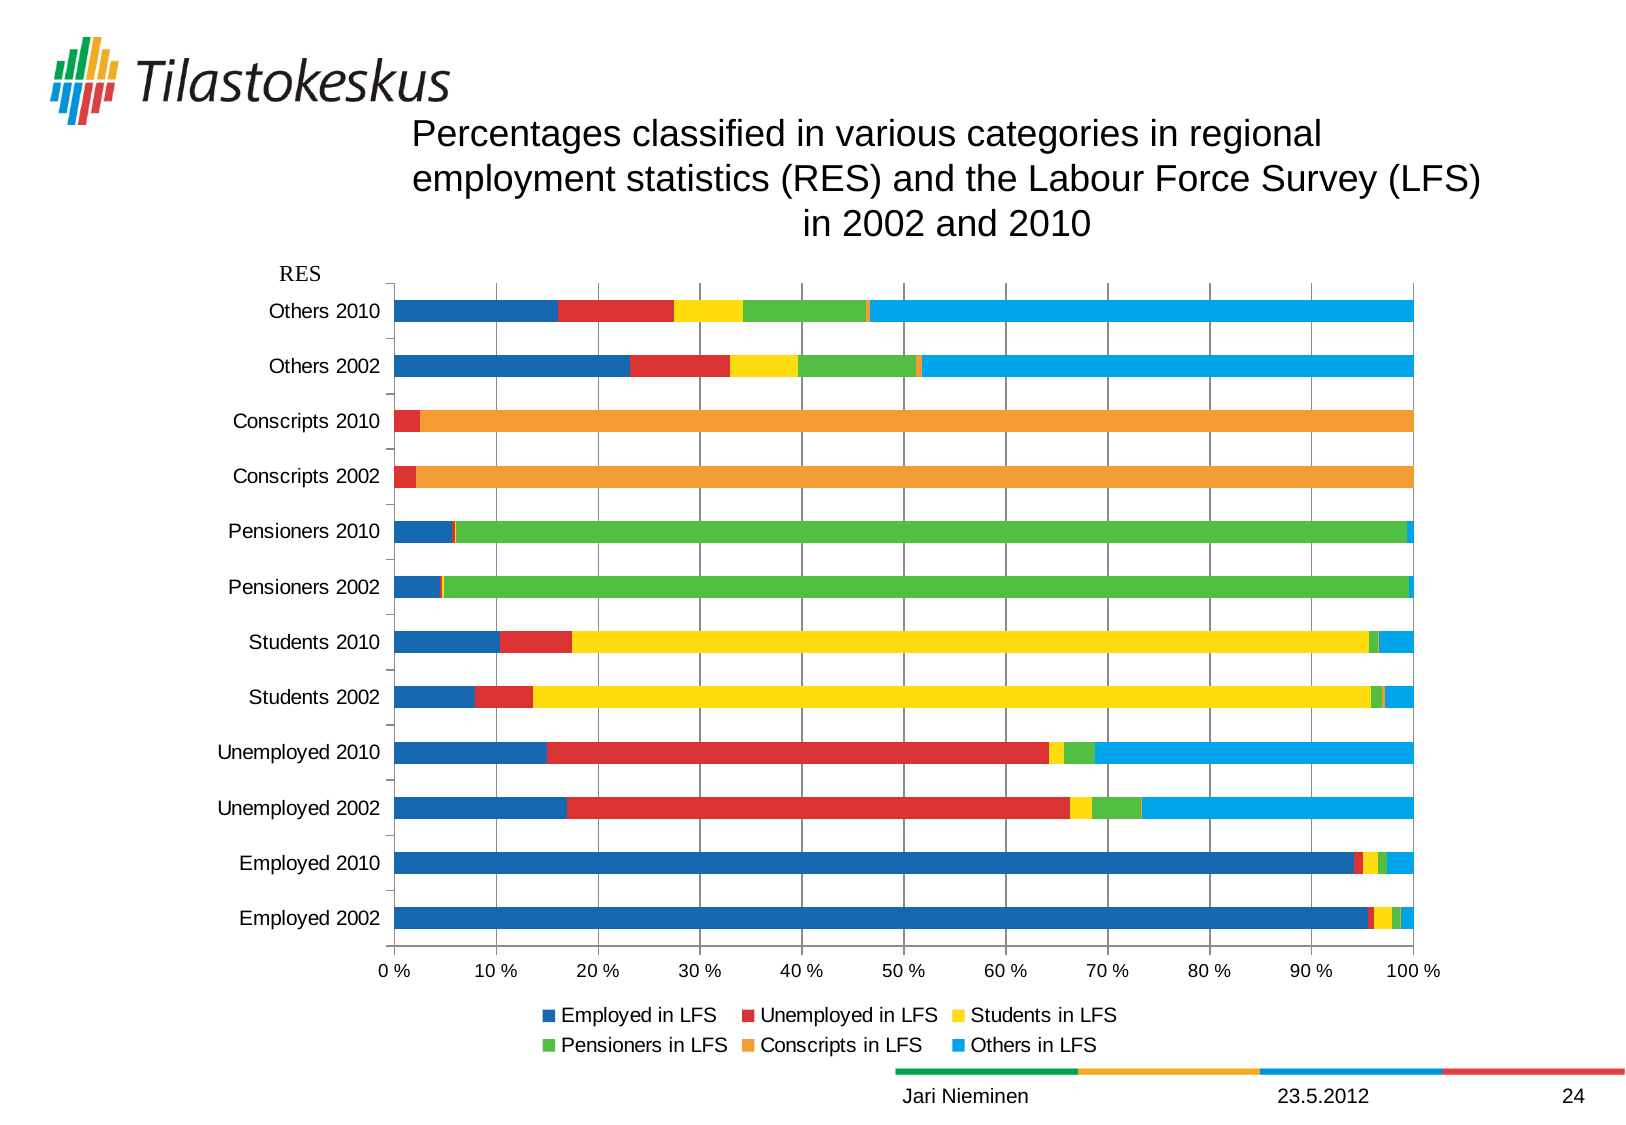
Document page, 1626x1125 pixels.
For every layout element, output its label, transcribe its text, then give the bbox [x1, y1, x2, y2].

text_box Percentages classified in various categories in regional employment statistics (RES) and the Labour Force Survey (LFS) in 2002 and 2010 [247, 101, 1497, 252]
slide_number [1262, 1074, 1509, 1125]
slide_number 24 [1509, 1074, 1601, 1125]
picture [50, 37, 450, 125]
chart [197, 219, 1463, 1064]
footer Jari Nieminen [887, 1075, 1251, 1125]
